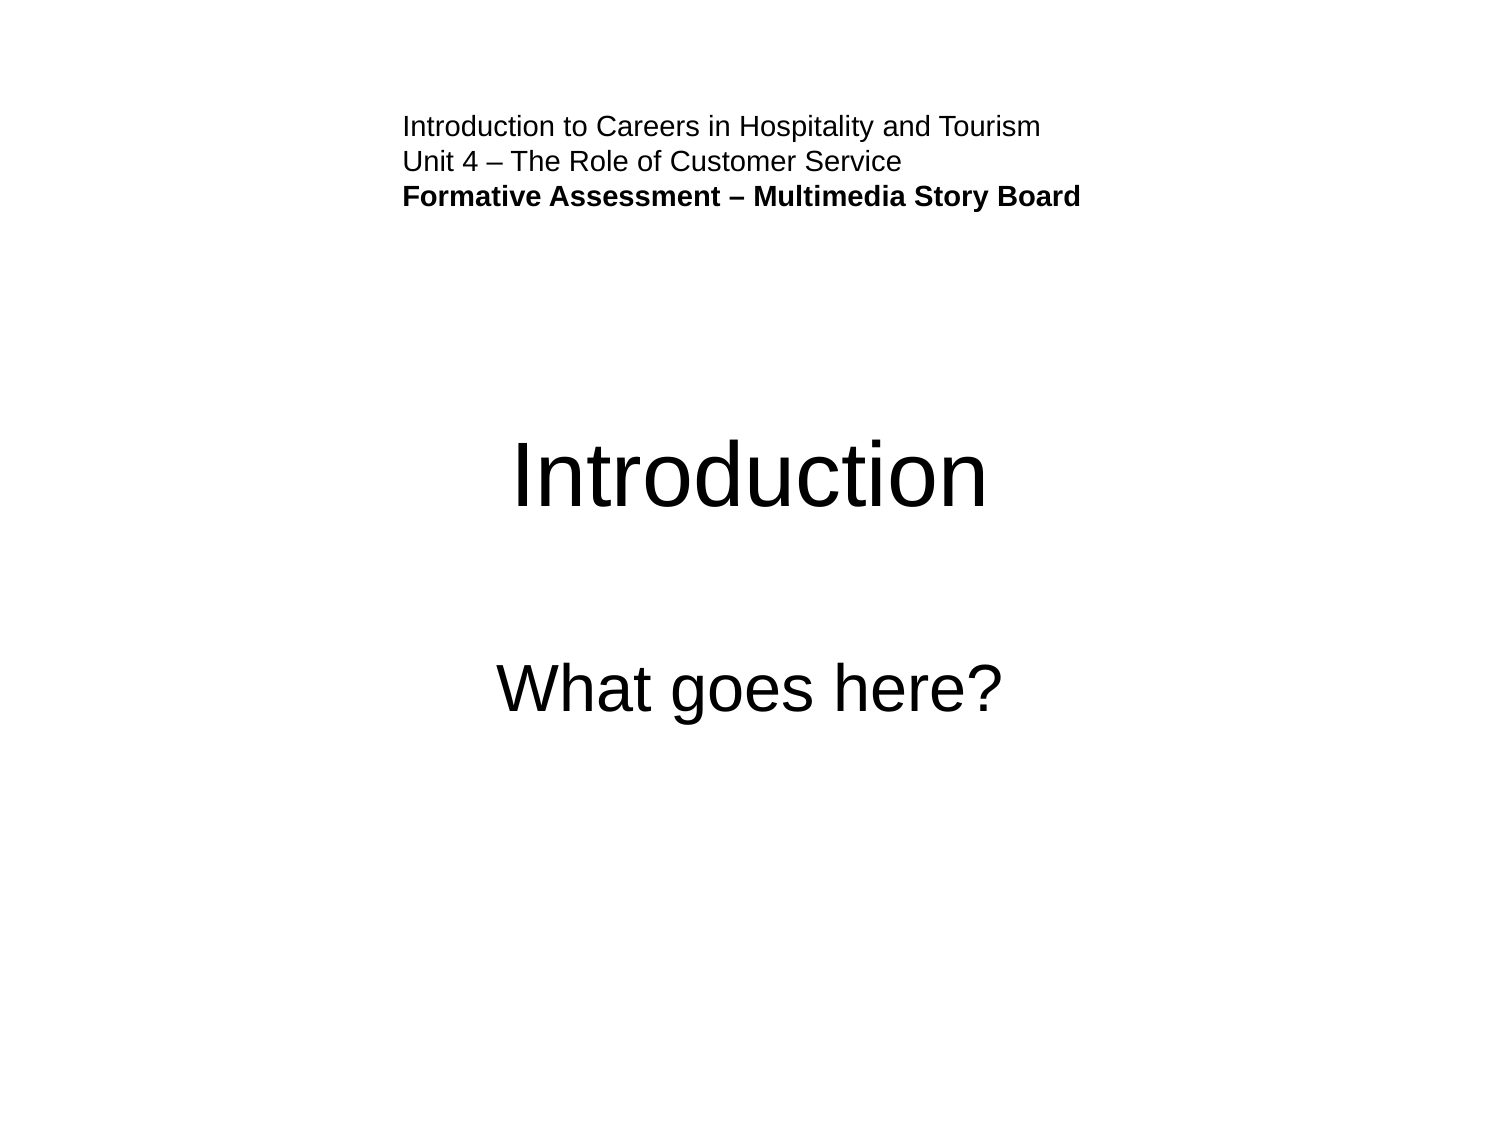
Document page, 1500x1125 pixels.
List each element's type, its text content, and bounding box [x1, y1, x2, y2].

text_box Introduction to Careers in Hospitality and Tourism Unit 4 – The Role of Customer Service Formative Assessment – Multimedia Story Board [387, 99, 1113, 220]
subtitle What goes here? [224, 637, 1276, 926]
title Introduction [112, 349, 1388, 591]
